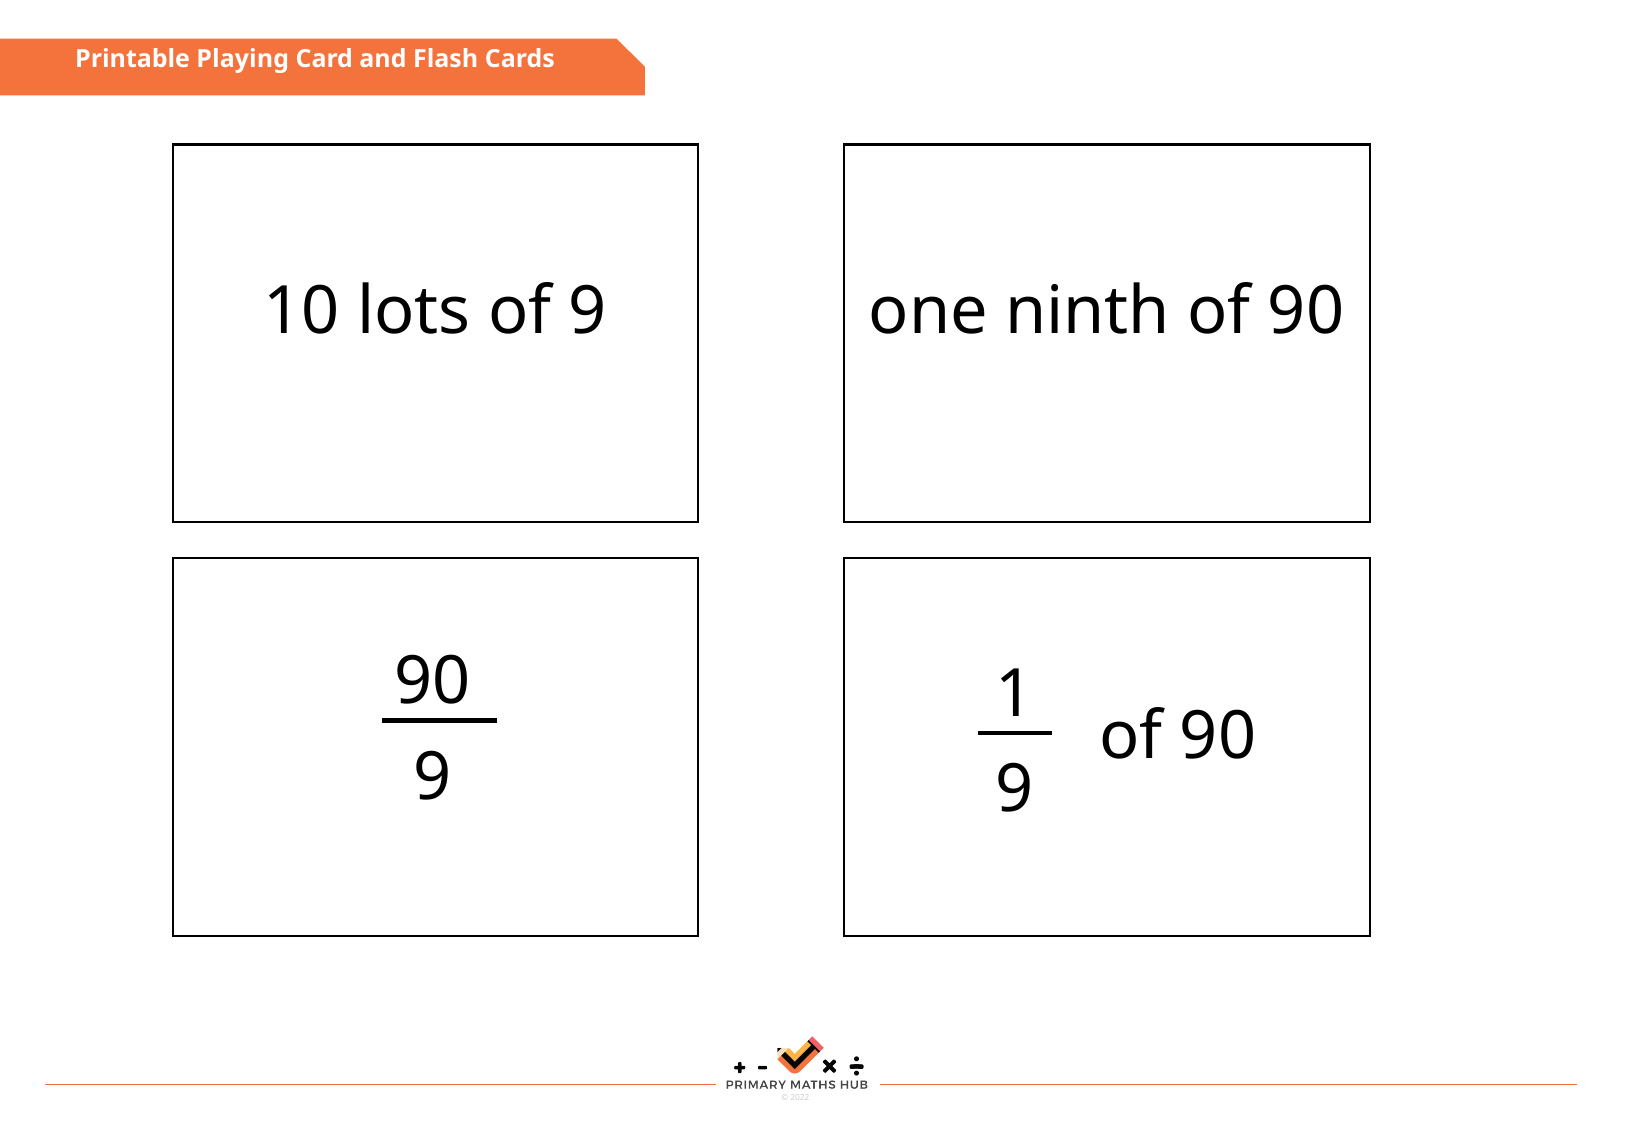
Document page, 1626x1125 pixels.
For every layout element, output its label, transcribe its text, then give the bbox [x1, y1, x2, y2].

text_box [843, 557, 1371, 937]
text_box © 2022 [720, 1084, 870, 1110]
text_box [843, 143, 1371, 523]
text_box [172, 143, 699, 259]
text_box [172, 557, 699, 937]
table_cell 9 [978, 735, 1052, 828]
table_header 1 [978, 638, 1052, 731]
text_box Printable Playing Card and Flash Cards [0, 37, 646, 97]
text_box 10 lots of 9 [172, 259, 699, 355]
table_header 90 [368, 625, 497, 720]
text_box [172, 355, 699, 523]
picture [722, 1034, 872, 1094]
text_box of 90 [1058, 684, 1298, 780]
text_box one ninth of 90 [844, 259, 1370, 355]
table_cell 9 [368, 720, 497, 815]
